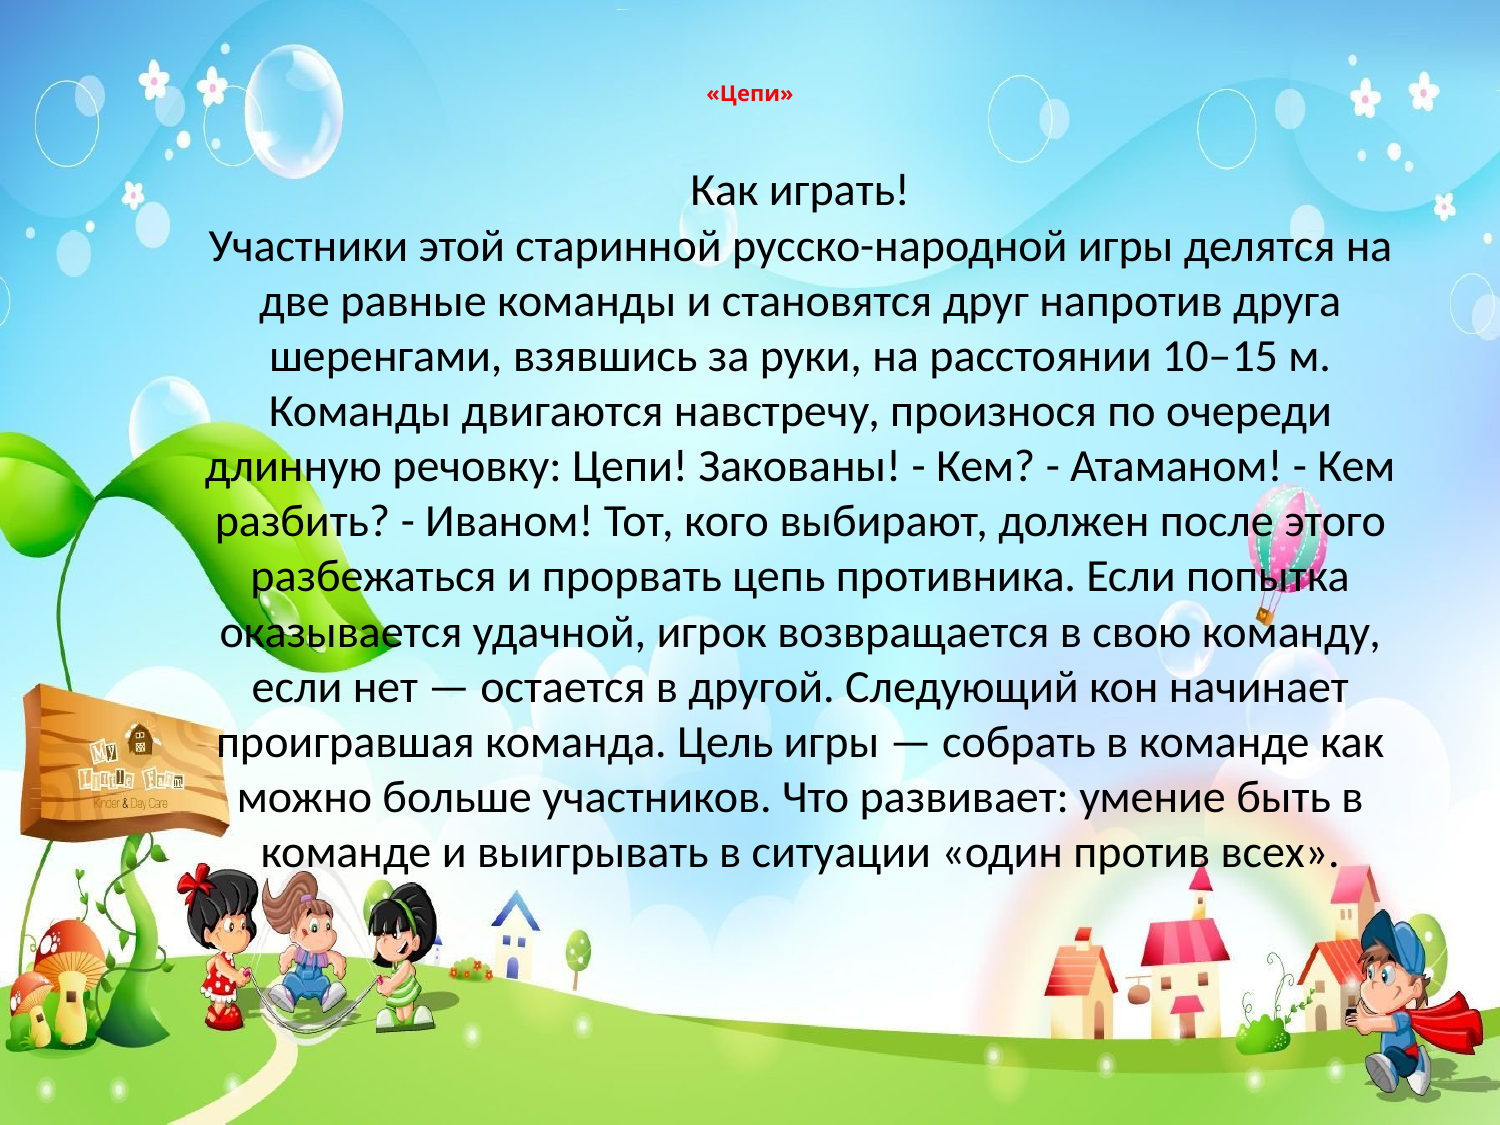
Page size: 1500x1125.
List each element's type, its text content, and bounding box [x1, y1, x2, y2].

list Как играть! Участники этой старинной русско-народной игры делятся на две равные команды и становятся друг напротив друга шеренгами, взявшись за руки, на расстоянии 10–15 м. Команды двигаются навстречу, произнося по очереди длинную речовку: Цепи! Закованы! - Кем? - Атаманом! - Кем разбить? - Иваном! Тот, кого выбирают, должен после этого разбежаться и прорвать цепь противника. Если попытка оказывается удачной, игрок возвращается в свою команду, если нет — остается в другой. Следующий кон начинает проигравшая команда. Цель игры — собрать в команде как можно больше участников. Что развивает: умение быть в команде и выигрывать в ситуации «один против всех». [175, 152, 1425, 903]
title «Цепи» [75, 45, 1425, 141]
picture [0, 0, 1500, 1125]
